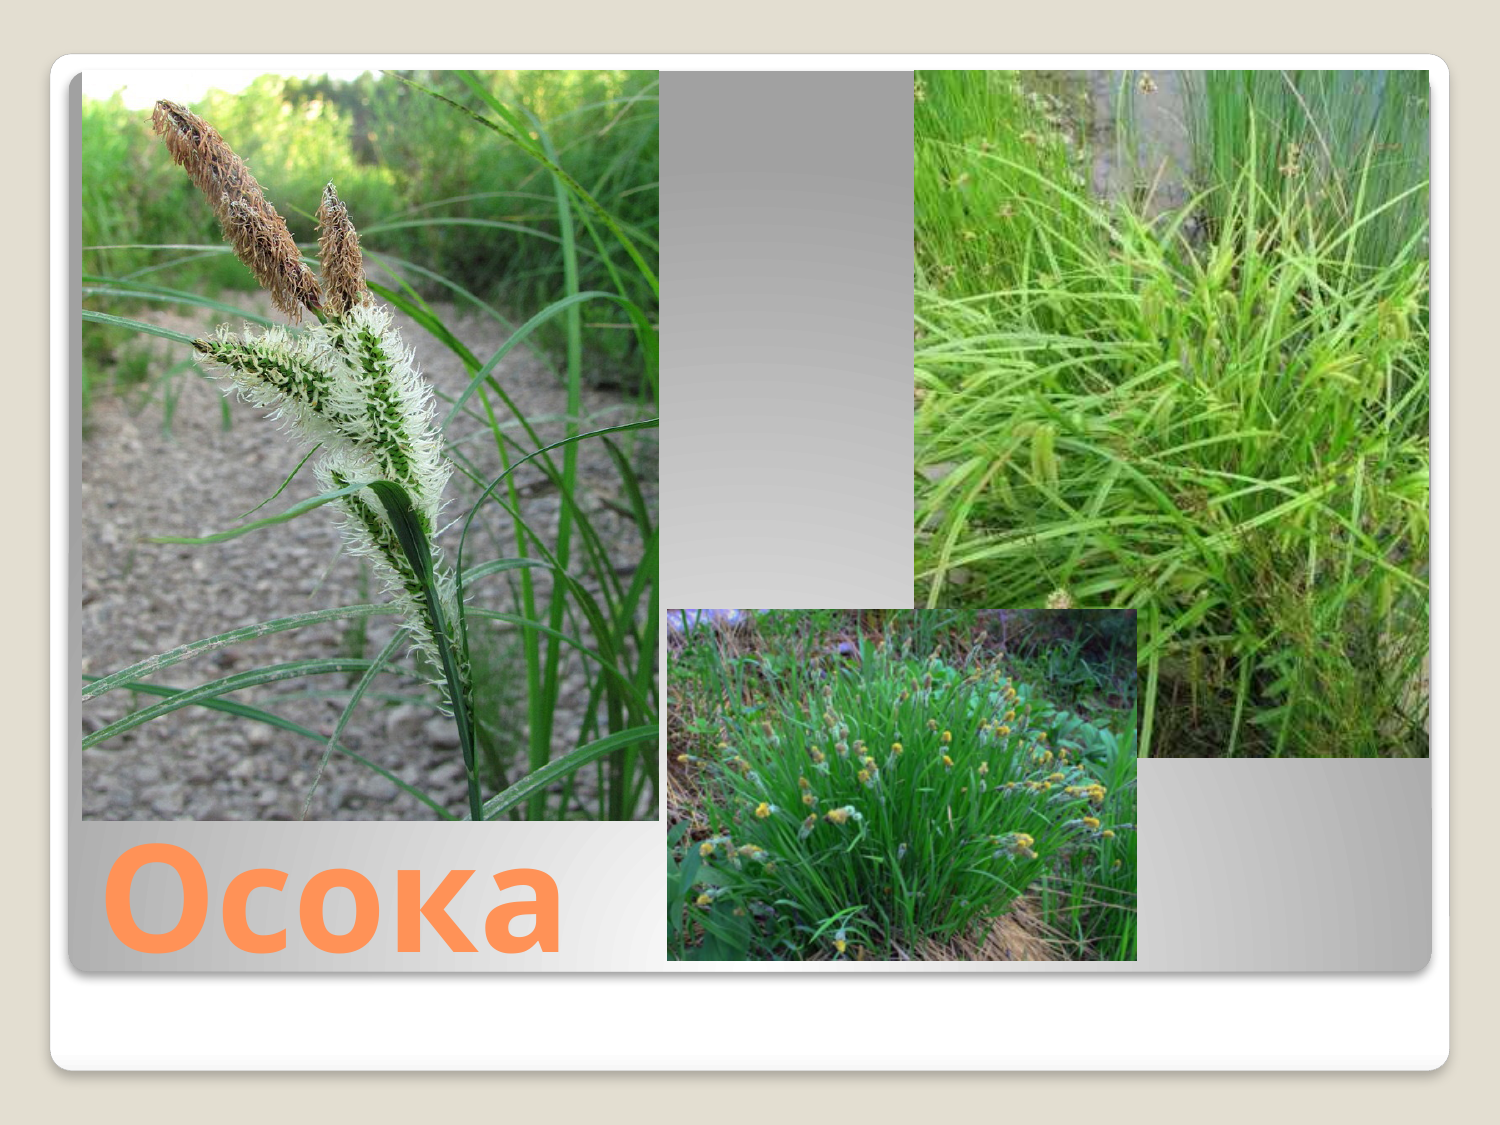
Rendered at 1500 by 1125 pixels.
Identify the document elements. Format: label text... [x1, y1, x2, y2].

title Осока [82, 817, 1425, 991]
picture [81, 70, 659, 821]
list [913, 70, 1429, 758]
picture [667, 609, 1137, 962]
